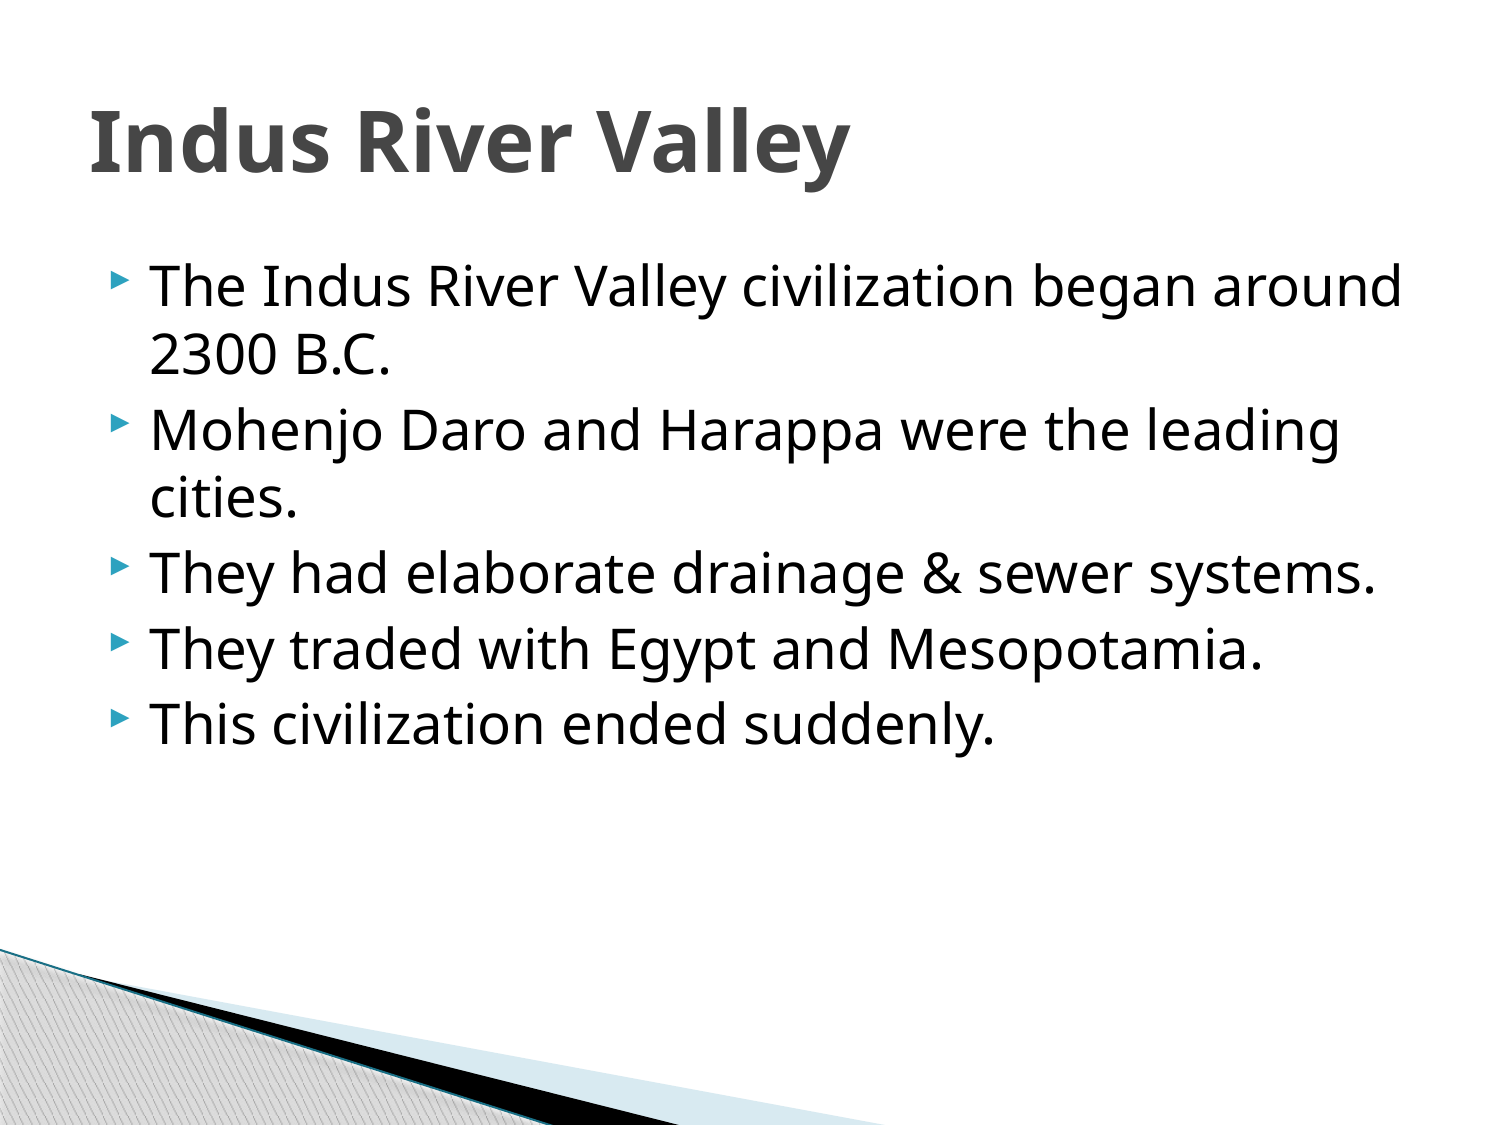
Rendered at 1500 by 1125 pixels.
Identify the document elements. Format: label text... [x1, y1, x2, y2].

list The Indus River Valley civilization began around 2300 B.C. Mohenjo Daro and Harappa were the leading cities. They had elaborate drainage & sewer systems. They traded with Egypt and Mesopotamia. This civilization ended suddenly. [75, 243, 1425, 986]
title Indus River Valley [75, 45, 1425, 233]
